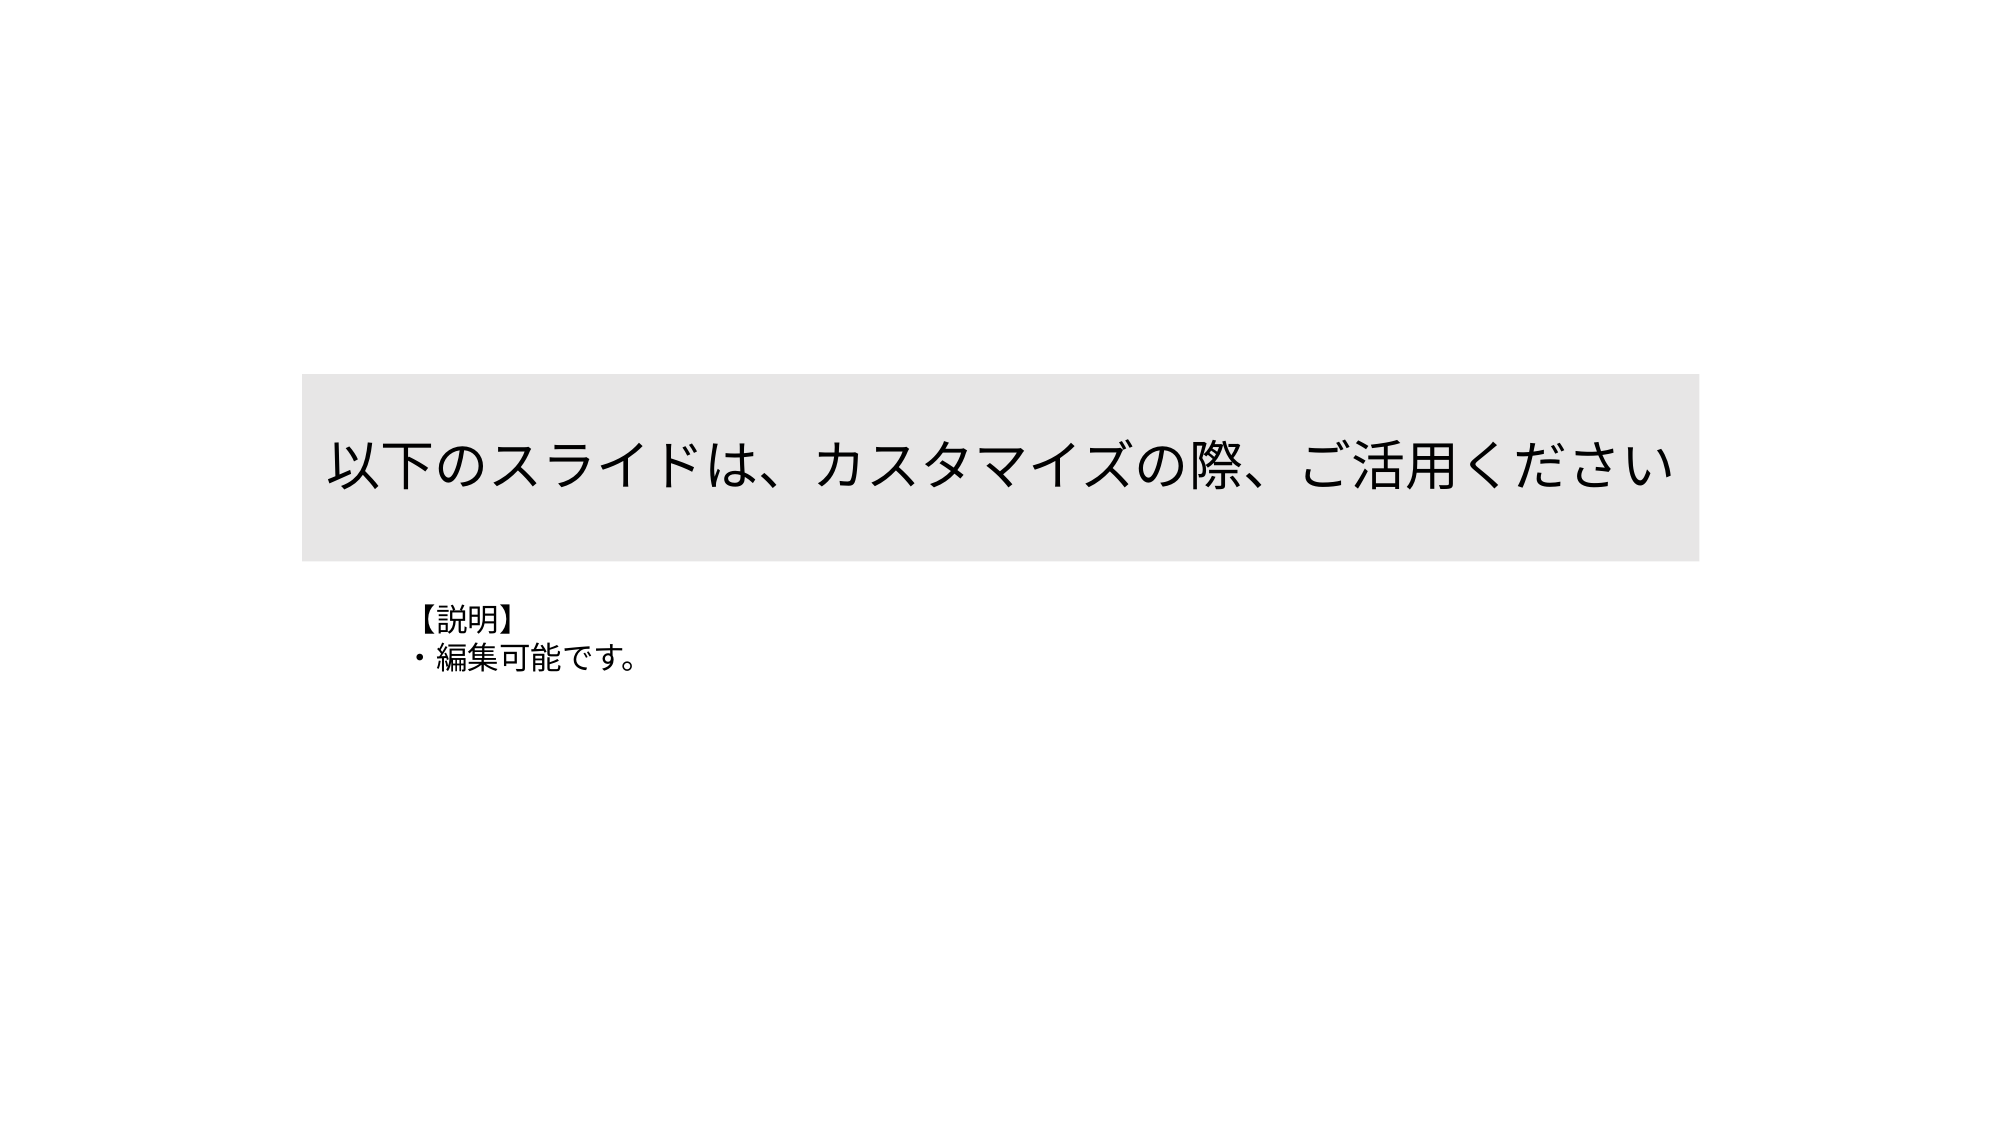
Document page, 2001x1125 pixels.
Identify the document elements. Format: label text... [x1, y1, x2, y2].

text_box 【説明】 ・編集可能です。 [388, 591, 1767, 684]
title 以下のスライドは、カスタマイズの際、ご活用ください [302, 374, 1700, 562]
